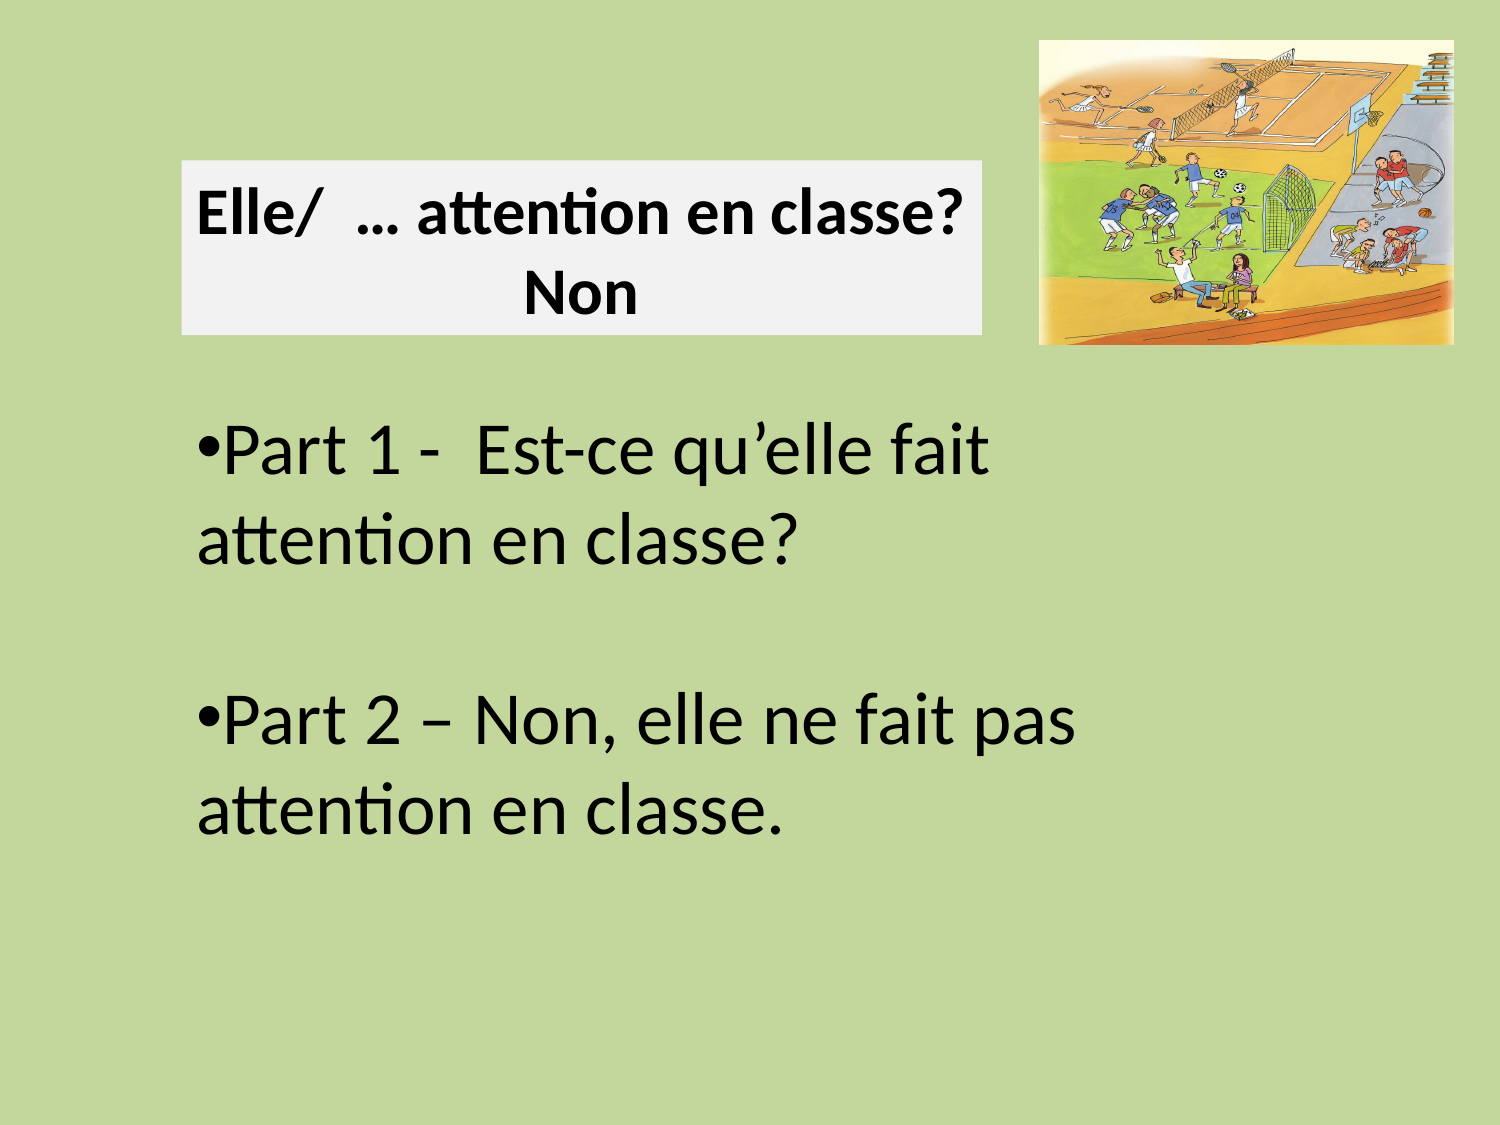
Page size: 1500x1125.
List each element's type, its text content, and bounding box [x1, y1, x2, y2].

picture [1039, 40, 1454, 345]
text_box Elle/ … attention en classe? Non [181, 160, 982, 336]
text_box Part 1 - Est-ce qu’elle fait attention en classe? Part 2 – Non, elle ne fait pas attention en classe. [181, 392, 1191, 858]
